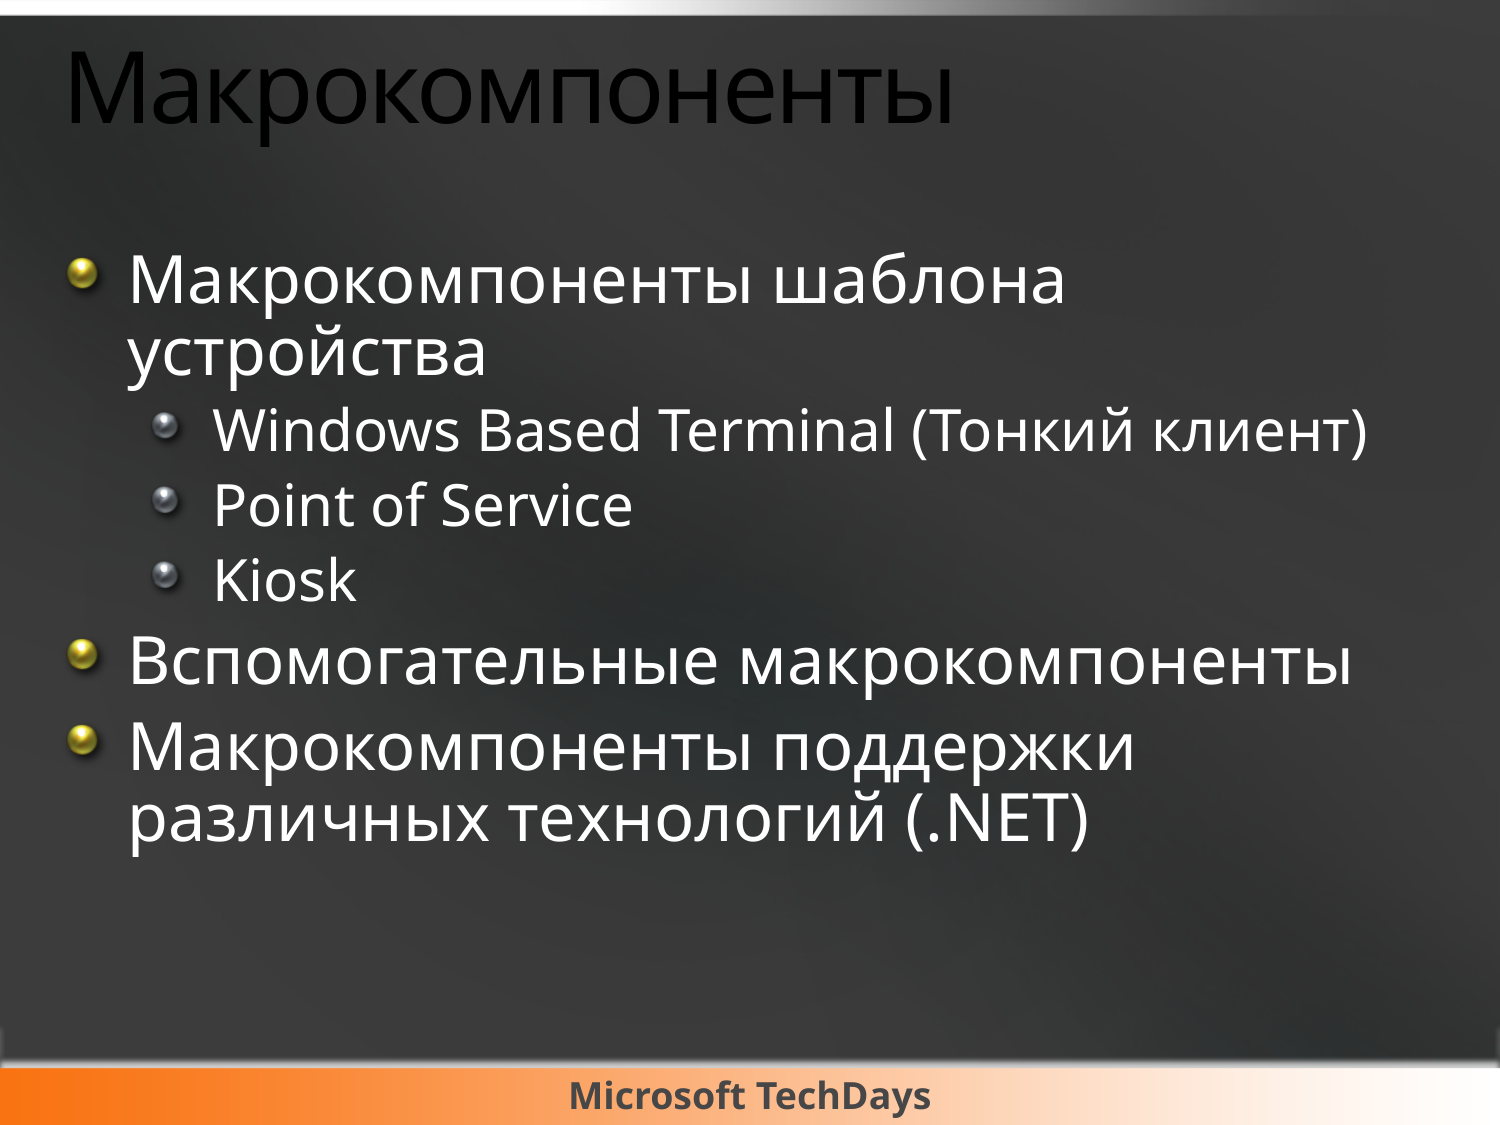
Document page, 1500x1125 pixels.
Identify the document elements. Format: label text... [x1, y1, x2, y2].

title Макрокомпоненты [62, 37, 1438, 246]
picture [0, 0, 1500, 1125]
list Макрокомпоненты шаблона устройства Windows Based Terminal (Тонкий клиент) Point of Service Kiosk Вспомогательные макрокомпоненты Макрокомпоненты поддержки различных технологий (.NET) [62, 246, 1438, 803]
